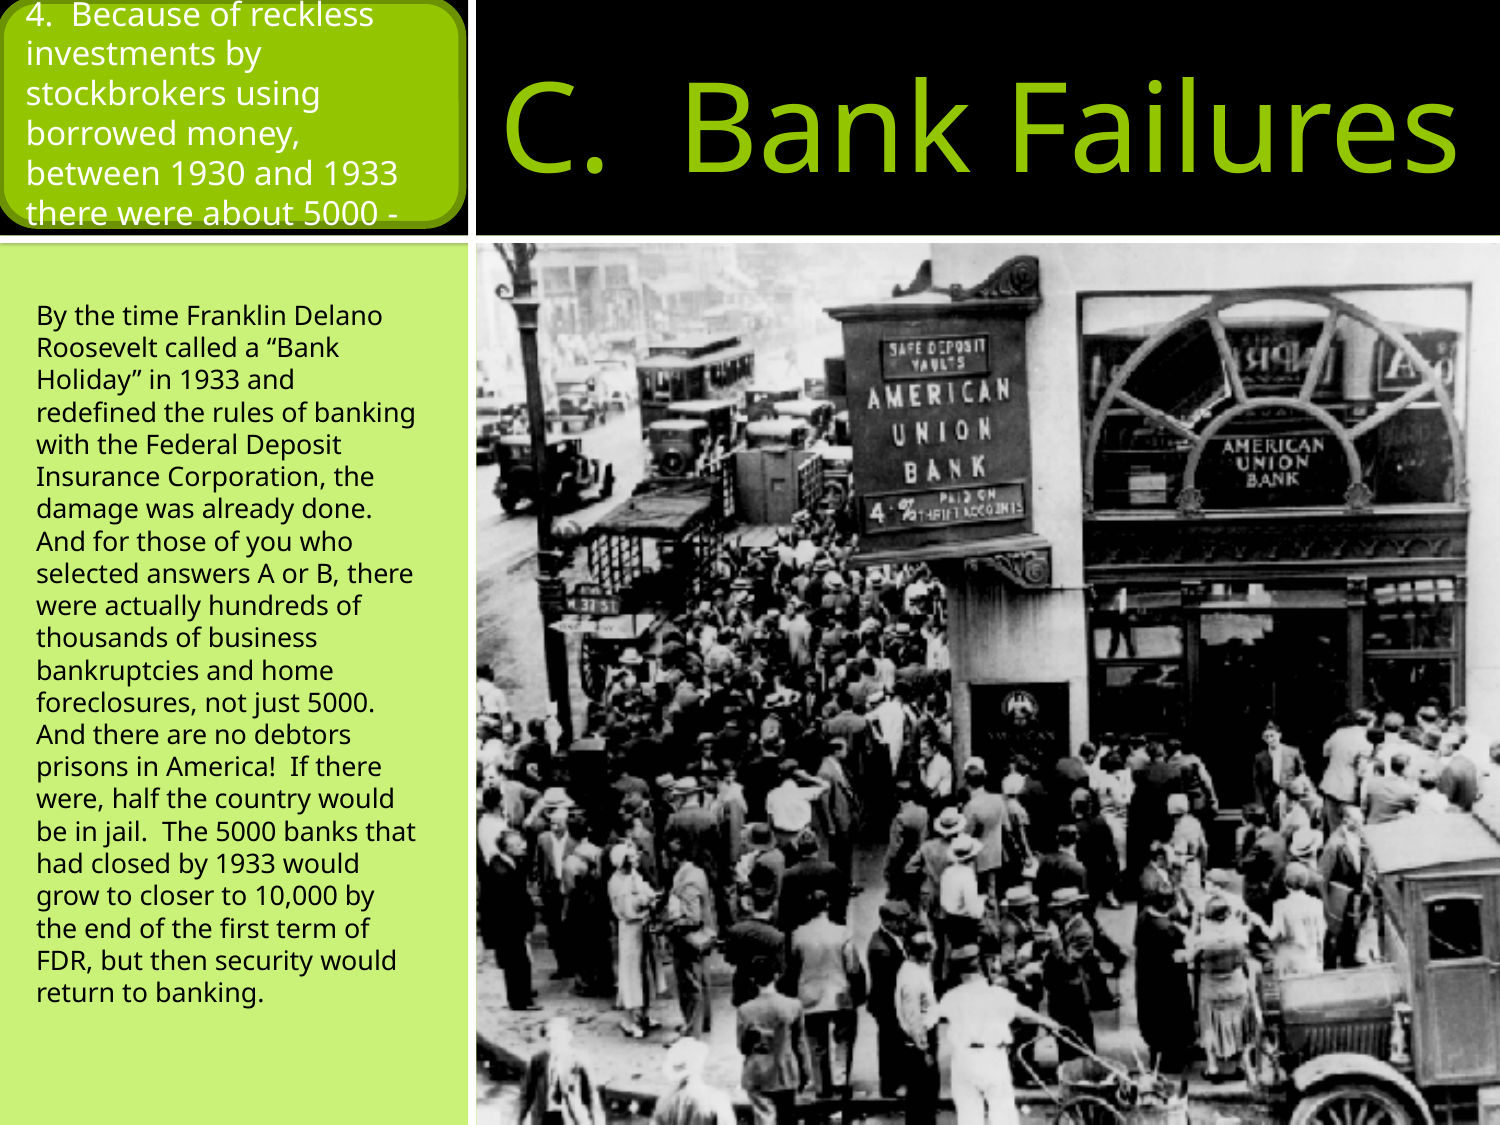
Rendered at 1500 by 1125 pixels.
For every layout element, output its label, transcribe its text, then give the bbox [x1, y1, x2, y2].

picture [476, 243, 1500, 1125]
list By the time Franklin Delano Roosevelt called a “Bank Holiday” in 1933 and redefined the rules of banking with the Federal Deposit Insurance Corporation, the damage was already done. And for those of you who selected answers A or B, there were actually hundreds of thousands of business bankruptcies and home foreclosures, not just 5000. And there are no debtors prisons in America! If there were, half the country would be in jail. The 5000 banks that had closed by 1933 would grow to closer to 10,000 by the end of the first term of FDR, but then security would return to banking. [26, 283, 432, 1034]
text_box 4. Because of reckless investments by stockbrokers using borrowed money, between 1930 and 1933 there were about 5000 - [0, 0, 467, 229]
title C. Bank Failures [487, 37, 1475, 198]
